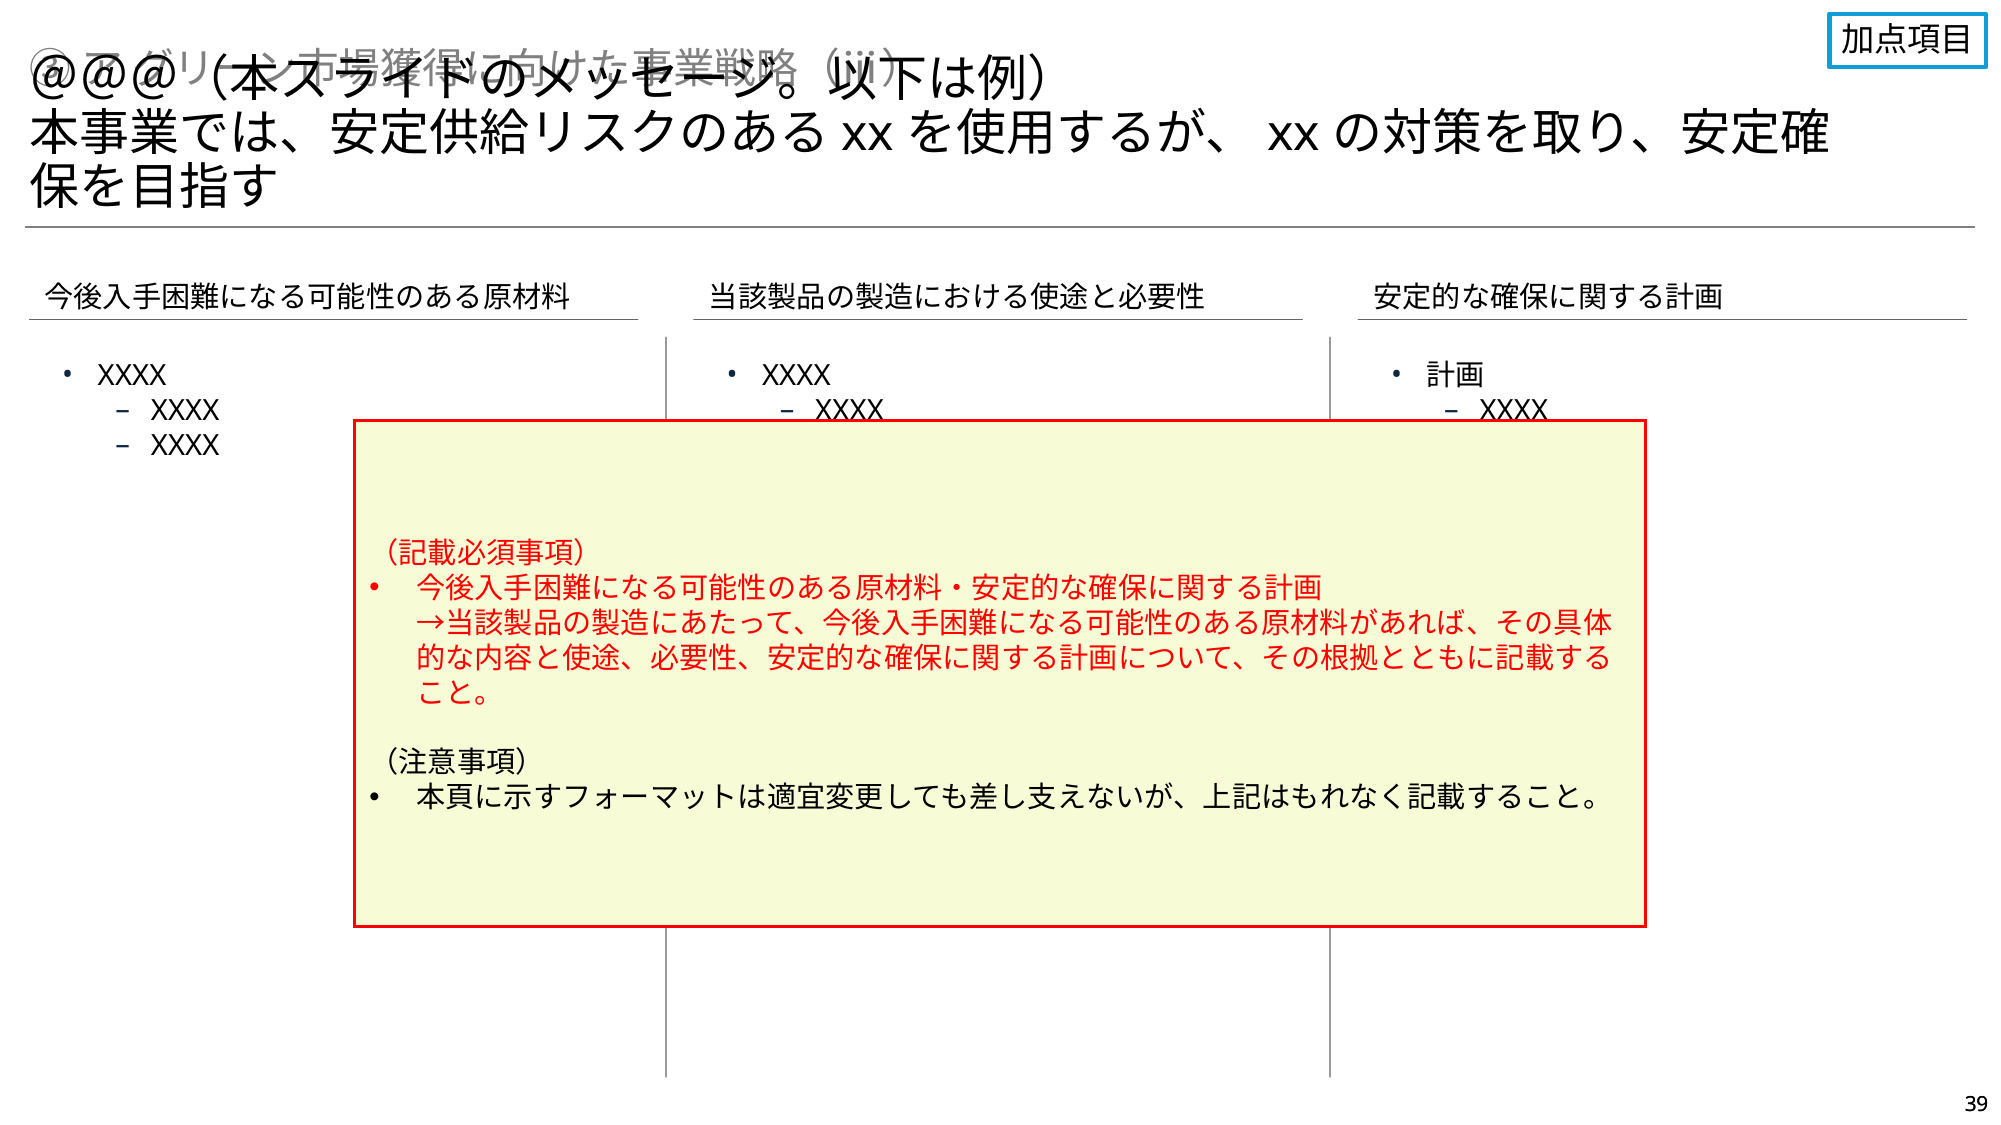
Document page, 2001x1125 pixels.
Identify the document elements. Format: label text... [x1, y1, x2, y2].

text_box 加点項目 [1829, 13, 1986, 68]
text_box （記載必須事項） 今後入手困難になる可能性のある原材料・安定的な確保に関する計画 →当該製品の製造にあたって、今後入手困難になる可能性のある原材料があれば、その具体的な内容と使途、必要性、安定的な確保に関する計画について、その根拠とともに記載すること。 （注意事項） 本頁に示すフォーマットは適宜変更しても差し支えないが、上記はもれなく記載すること。 [353, 419, 647, 928]
text_box （記載必須事項） 今後入手困難になる可能性のある原材料・安定的な確保に関する計画 →当該製品の製造にあたって、今後入手困難になる可能性のある原材料があれば、その具体的な内容と使途、必要性、安定的な確保に関する計画について、その根拠とともに記載すること。 （注意事項） 本頁に示すフォーマットは適宜変更しても差し支えないが、上記はもれなく記載すること。 [684, 419, 1311, 928]
text_box ＠＠＠（本スライドのメッセージ。以下は例） 本事業では、安定供給リスクのあるxxを使用するが、xxの対策を取り、安定確保を目指す [29, 53, 1875, 216]
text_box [1357, 271, 1968, 608]
text_box （記載必須事項） 今後入手困難になる可能性のある原材料・安定的な確保に関する計画 →当該製品の製造にあたって、今後入手困難になる可能性のある原材料があれば、その具体的な内容と使途、必要性、安定的な確保に関する計画について、その根拠とともに記載すること。 （注意事項） 本頁に示すフォーマットは適宜変更しても差し支えないが、上記はもれなく記載すること。 [1349, 419, 1647, 928]
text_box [28, 271, 639, 480]
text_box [693, 271, 1303, 608]
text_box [1311, 336, 1349, 1078]
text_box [647, 336, 684, 1078]
text_box ③ア グリーン市場獲得に向けた事業戦略（ⅲ） [29, 47, 1802, 53]
